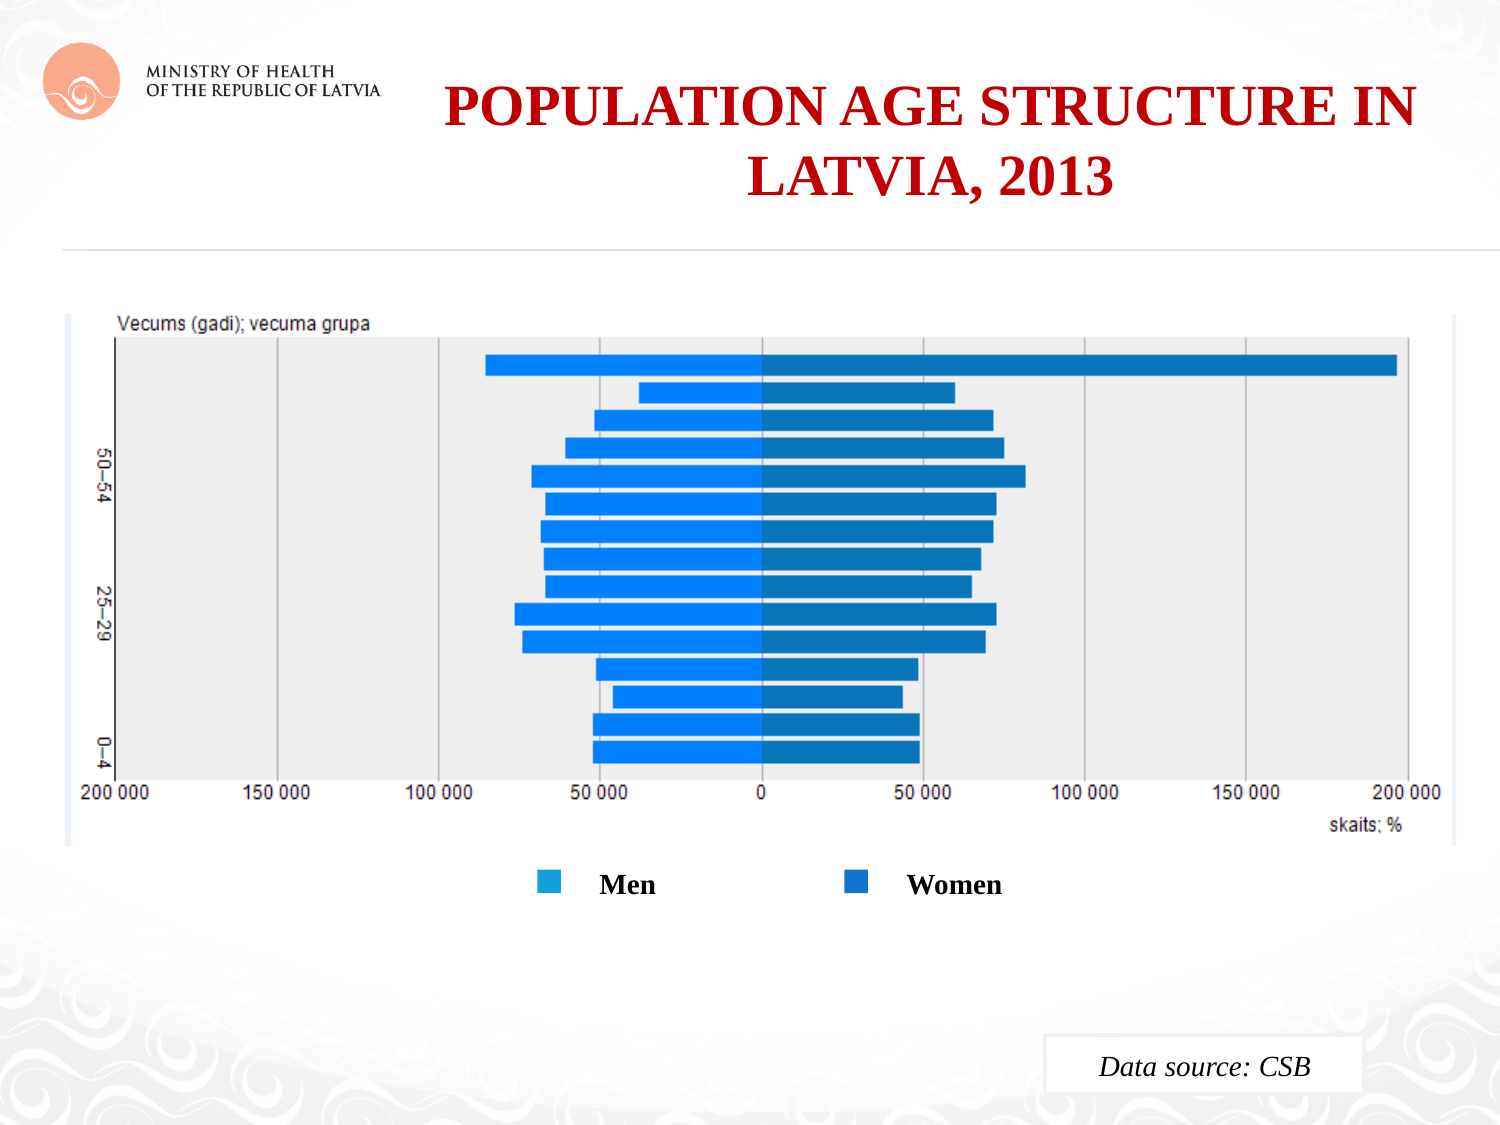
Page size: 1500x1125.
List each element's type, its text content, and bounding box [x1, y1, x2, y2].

picture [0, 0, 1500, 1125]
text_box Men [584, 864, 739, 908]
text_box [842, 867, 870, 895]
title population Age Structure in Latvia, 2013 [387, 24, 1475, 250]
text_box [535, 867, 563, 895]
text_box Women [891, 864, 1046, 908]
text_box Data source: CSB [1043, 1033, 1366, 1096]
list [64, 314, 1457, 847]
